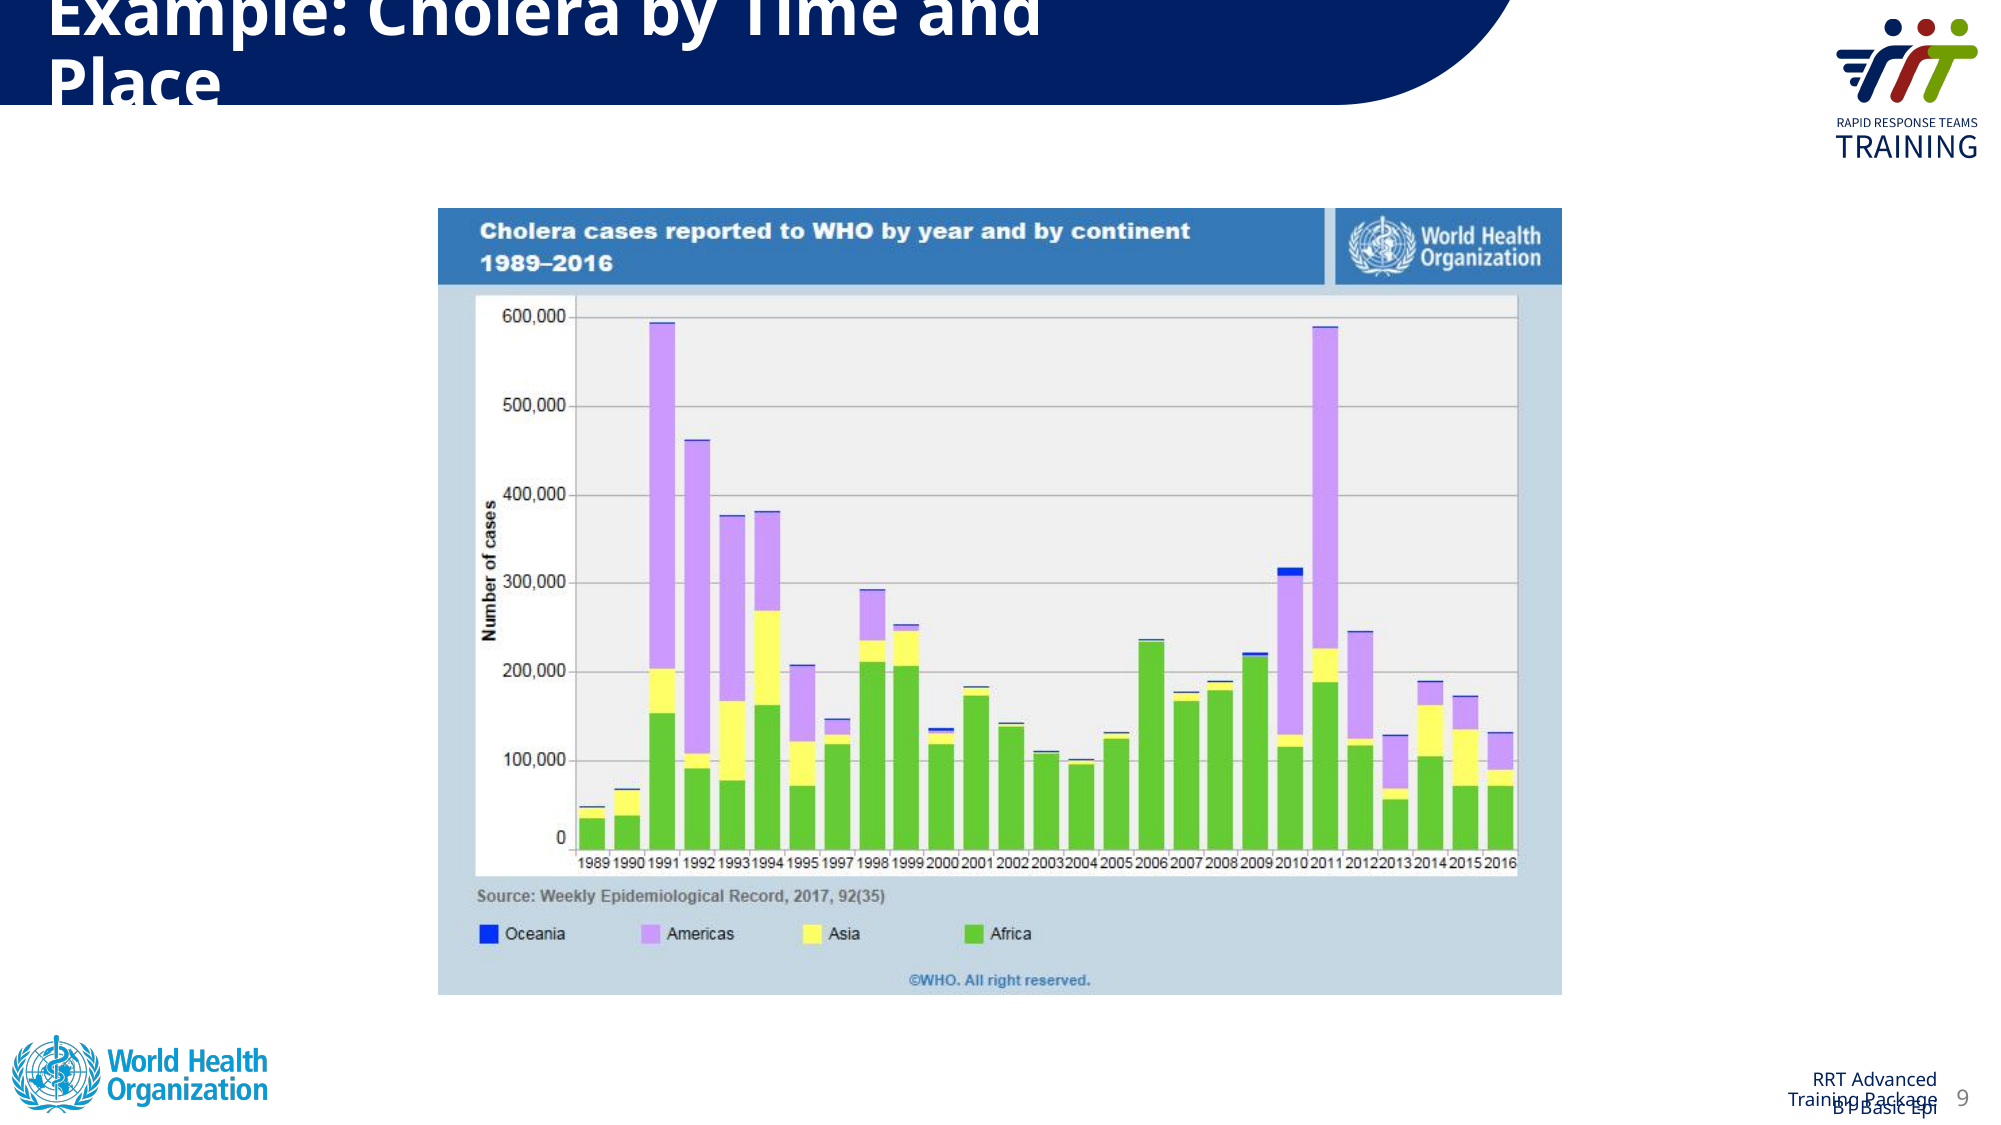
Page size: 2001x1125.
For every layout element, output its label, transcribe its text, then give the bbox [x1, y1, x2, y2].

picture [437, 207, 1562, 995]
title Example: Cholera by Time and Place [38, 0, 1167, 104]
picture [1835, 19, 1978, 167]
picture [12, 1083, 48, 1113]
picture [58, 1050, 64, 1058]
picture [0, 0, 1533, 105]
picture [12, 1035, 267, 1113]
